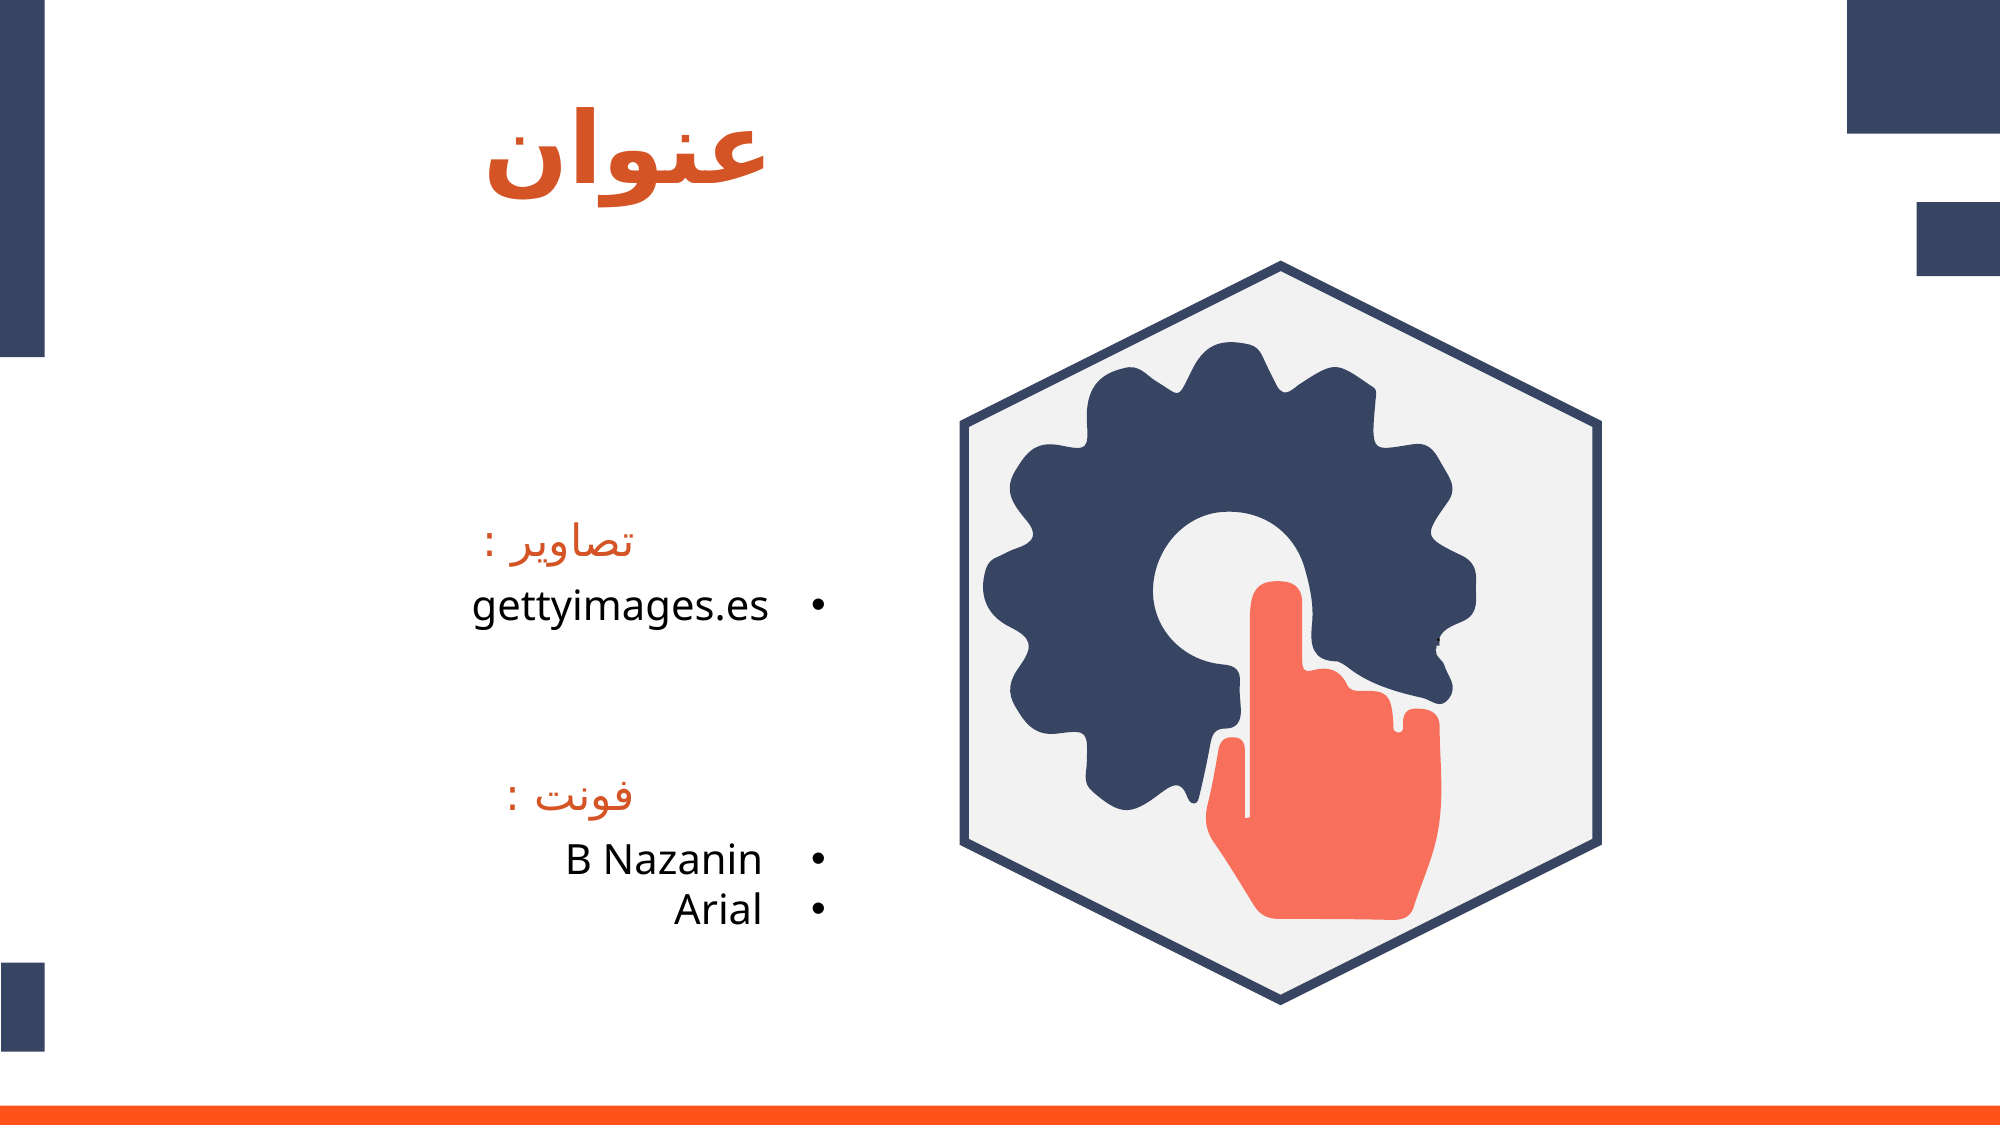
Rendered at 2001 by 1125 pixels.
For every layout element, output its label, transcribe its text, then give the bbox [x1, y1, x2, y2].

text_box [0, 0, 45, 358]
text_box [963, 264, 1599, 1002]
text_box [983, 342, 1477, 811]
text_box عنوان [412, 87, 846, 257]
text_box [1205, 581, 1442, 920]
text_box [1916, 202, 2000, 277]
text_box [1847, 0, 2000, 134]
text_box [191, 491, 846, 841]
text_box B Nazanin Arial [191, 841, 846, 963]
text_box [1, 962, 45, 1052]
text_box [0, 1105, 2000, 1125]
